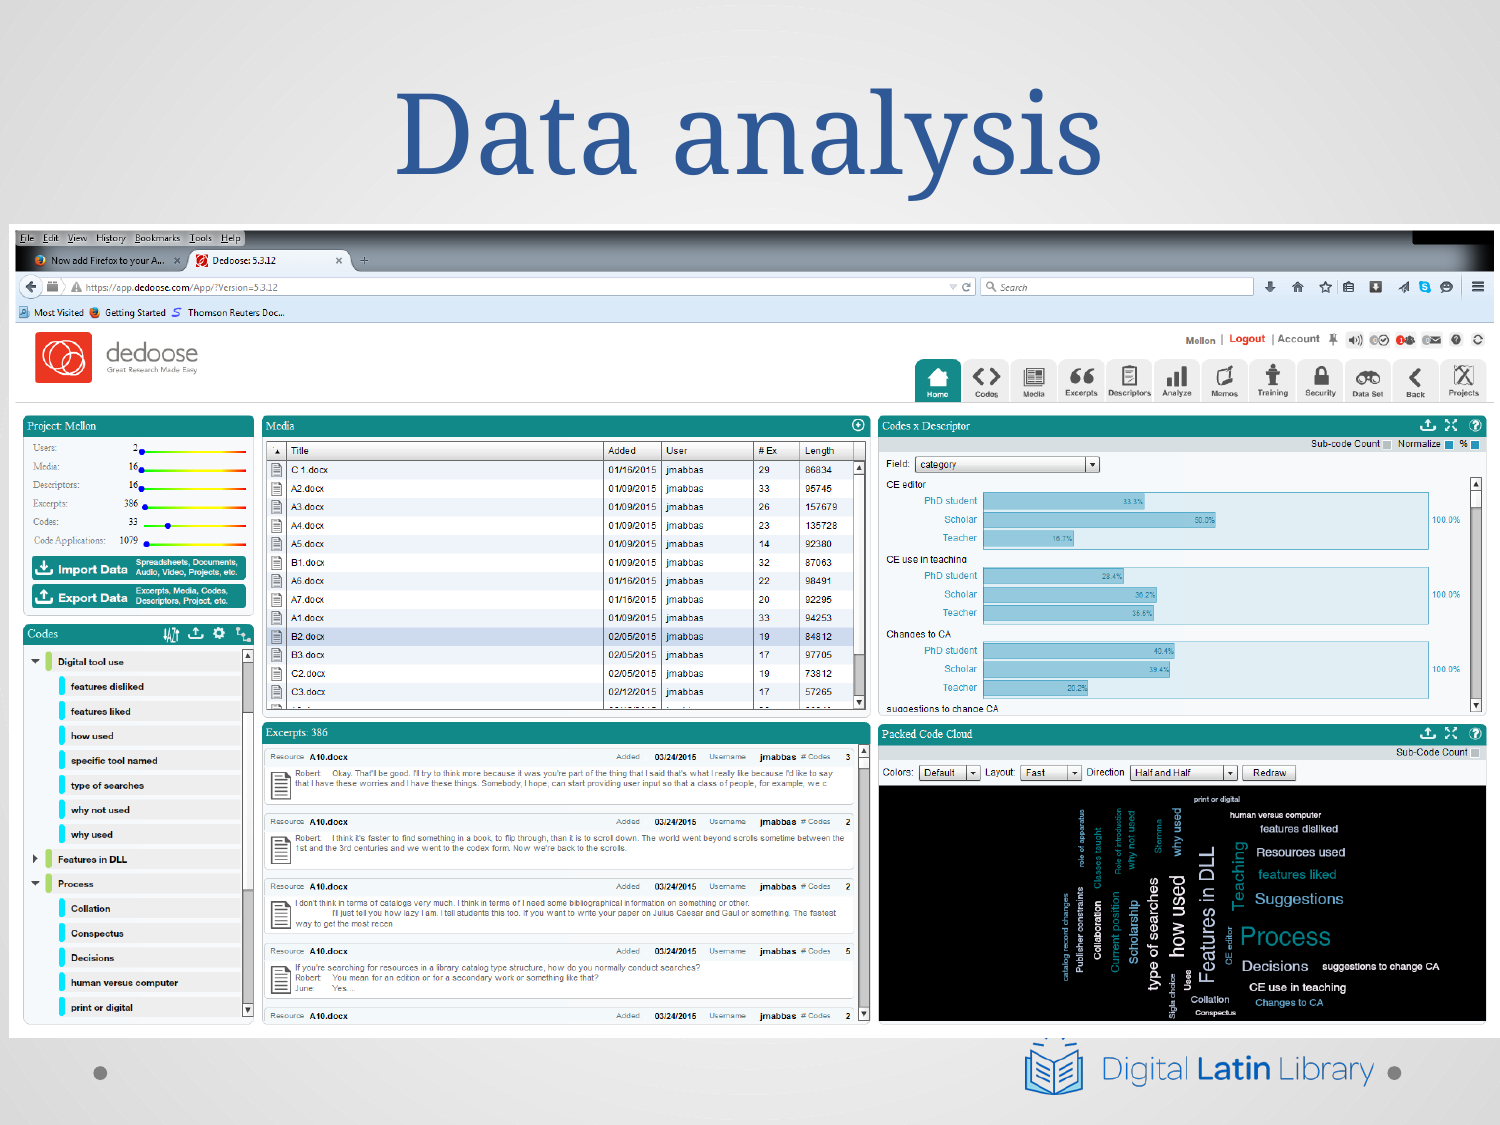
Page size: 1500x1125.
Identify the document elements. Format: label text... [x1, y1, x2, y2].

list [9, 224, 1500, 1038]
title Data analysis [75, 4, 1425, 205]
picture [1025, 1038, 1374, 1095]
